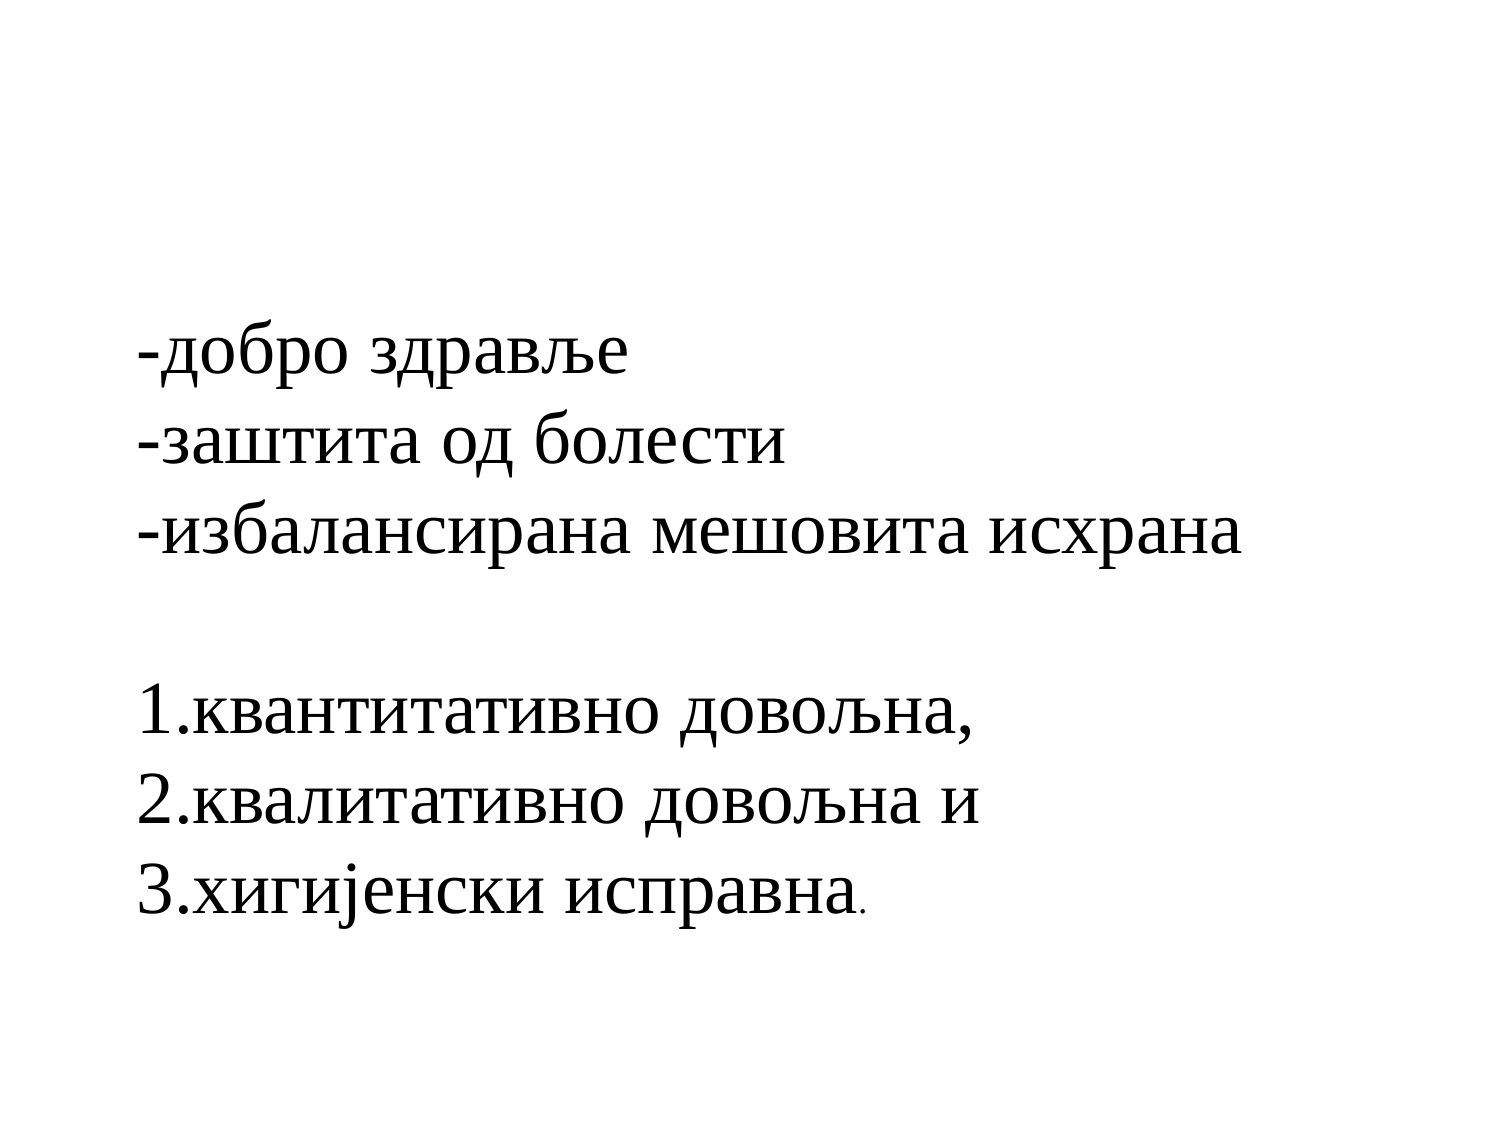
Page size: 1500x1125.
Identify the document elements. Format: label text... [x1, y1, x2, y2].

text_box -добро здравље -заштита од болести -избалансирана мешовита исхрана квантитативно довољна, квалитативно довољна и хигијенски исправна. [76, 290, 1390, 936]
